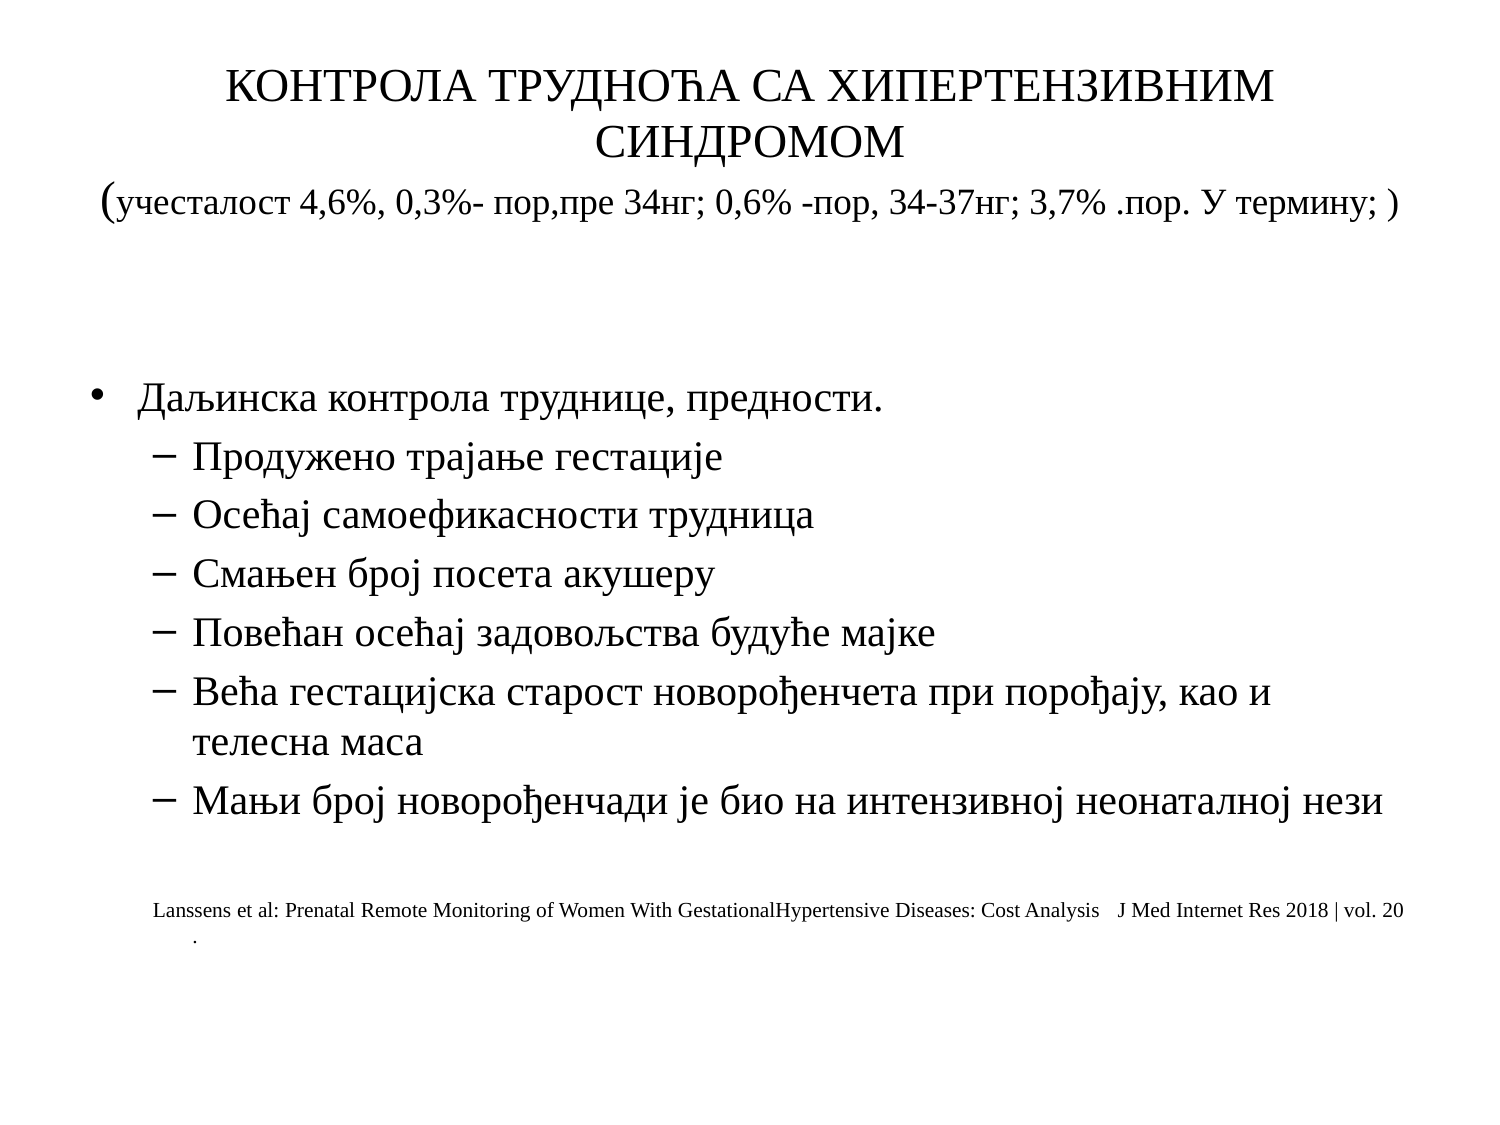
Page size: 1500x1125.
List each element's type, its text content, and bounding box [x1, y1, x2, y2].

list Даљинска контрола труднице, предности. Продужено трајање гестације Осећај самоефикасности трудница Смањен број посета акушеру Повећан осећај задовољства будуће мајке Већа гестацијска старост новорођенчета при порођају, као и телесна маса Мањи број новорођенчади је био на интензивној неонаталној нези Lanssens et al: Prenatal Remote Monitoring of Women With GestationalHypertensive Diseases: Cost Analysis J Med Internet Res 2018 | vol. 20 . [75, 361, 1425, 1071]
title КОНТРОЛА ТРУДНОЋА СА ХИПЕРТЕНЗИВНИМ СИНДРОМОМ (учесталост 4,6%, 0,3%- пор,пре 34нг; 0,6% -пор, 34-37нг; 3,7% .пор. У термину; ) [75, 45, 1425, 233]
